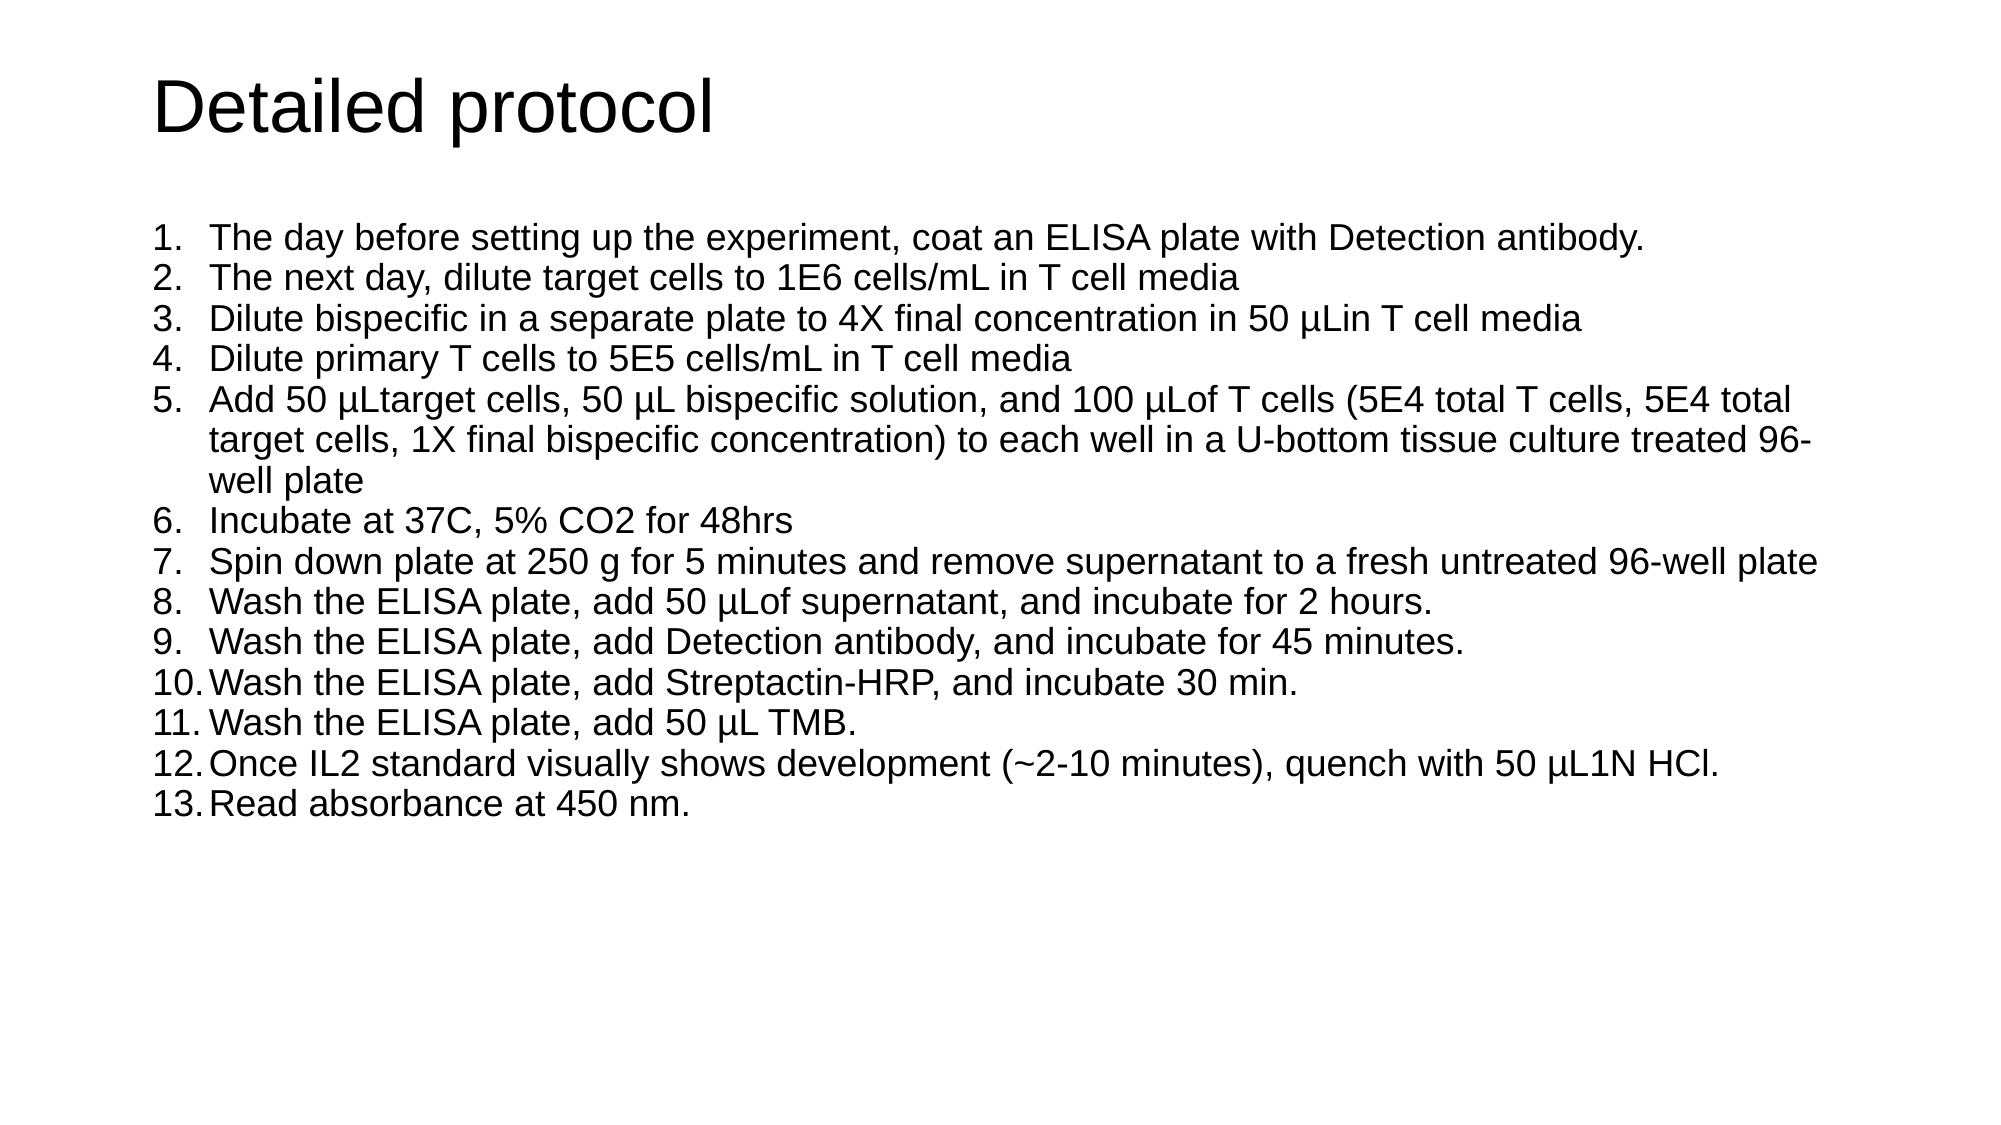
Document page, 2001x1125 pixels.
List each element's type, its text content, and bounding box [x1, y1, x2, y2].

title Detailed protocol [137, 0, 1863, 210]
list The day before setting up the experiment, coat an ELISA plate with Detection antibody. The next day, dilute target cells to 1E6 cells/mL in T cell media Dilute bispecific in a separate plate to 4X final concentration in 50 µLin T cell media Dilute primary T cells to 5E5 cells/mL in T cell media Add 50 µLtarget cells, 50 µL bispecific solution, and 100 µLof T cells (5E4 total T cells, 5E4 total target cells, 1X final bispecific concentration) to each well in a U-bottom tissue culture treated 96-well plate Incubate at 37C, 5% CO2 for 48hrs Spin down plate at 250 g for 5 minutes and remove supernatant to a fresh untreated 96-well plate Wash the ELISA plate, add 50 µLof supernatant, and incubate for 2 hours. Wash the ELISA plate, add Detection antibody, and incubate for 45 minutes. Wash the ELISA plate, add Streptactin-HRP, and incubate 30 min. Wash the ELISA plate, add 50 µL TMB. Once IL2 standard visually shows development (~2-10 minutes), quench with 50 µL1N HCl. Read absorbance at 450 nm. [137, 210, 1863, 1125]
